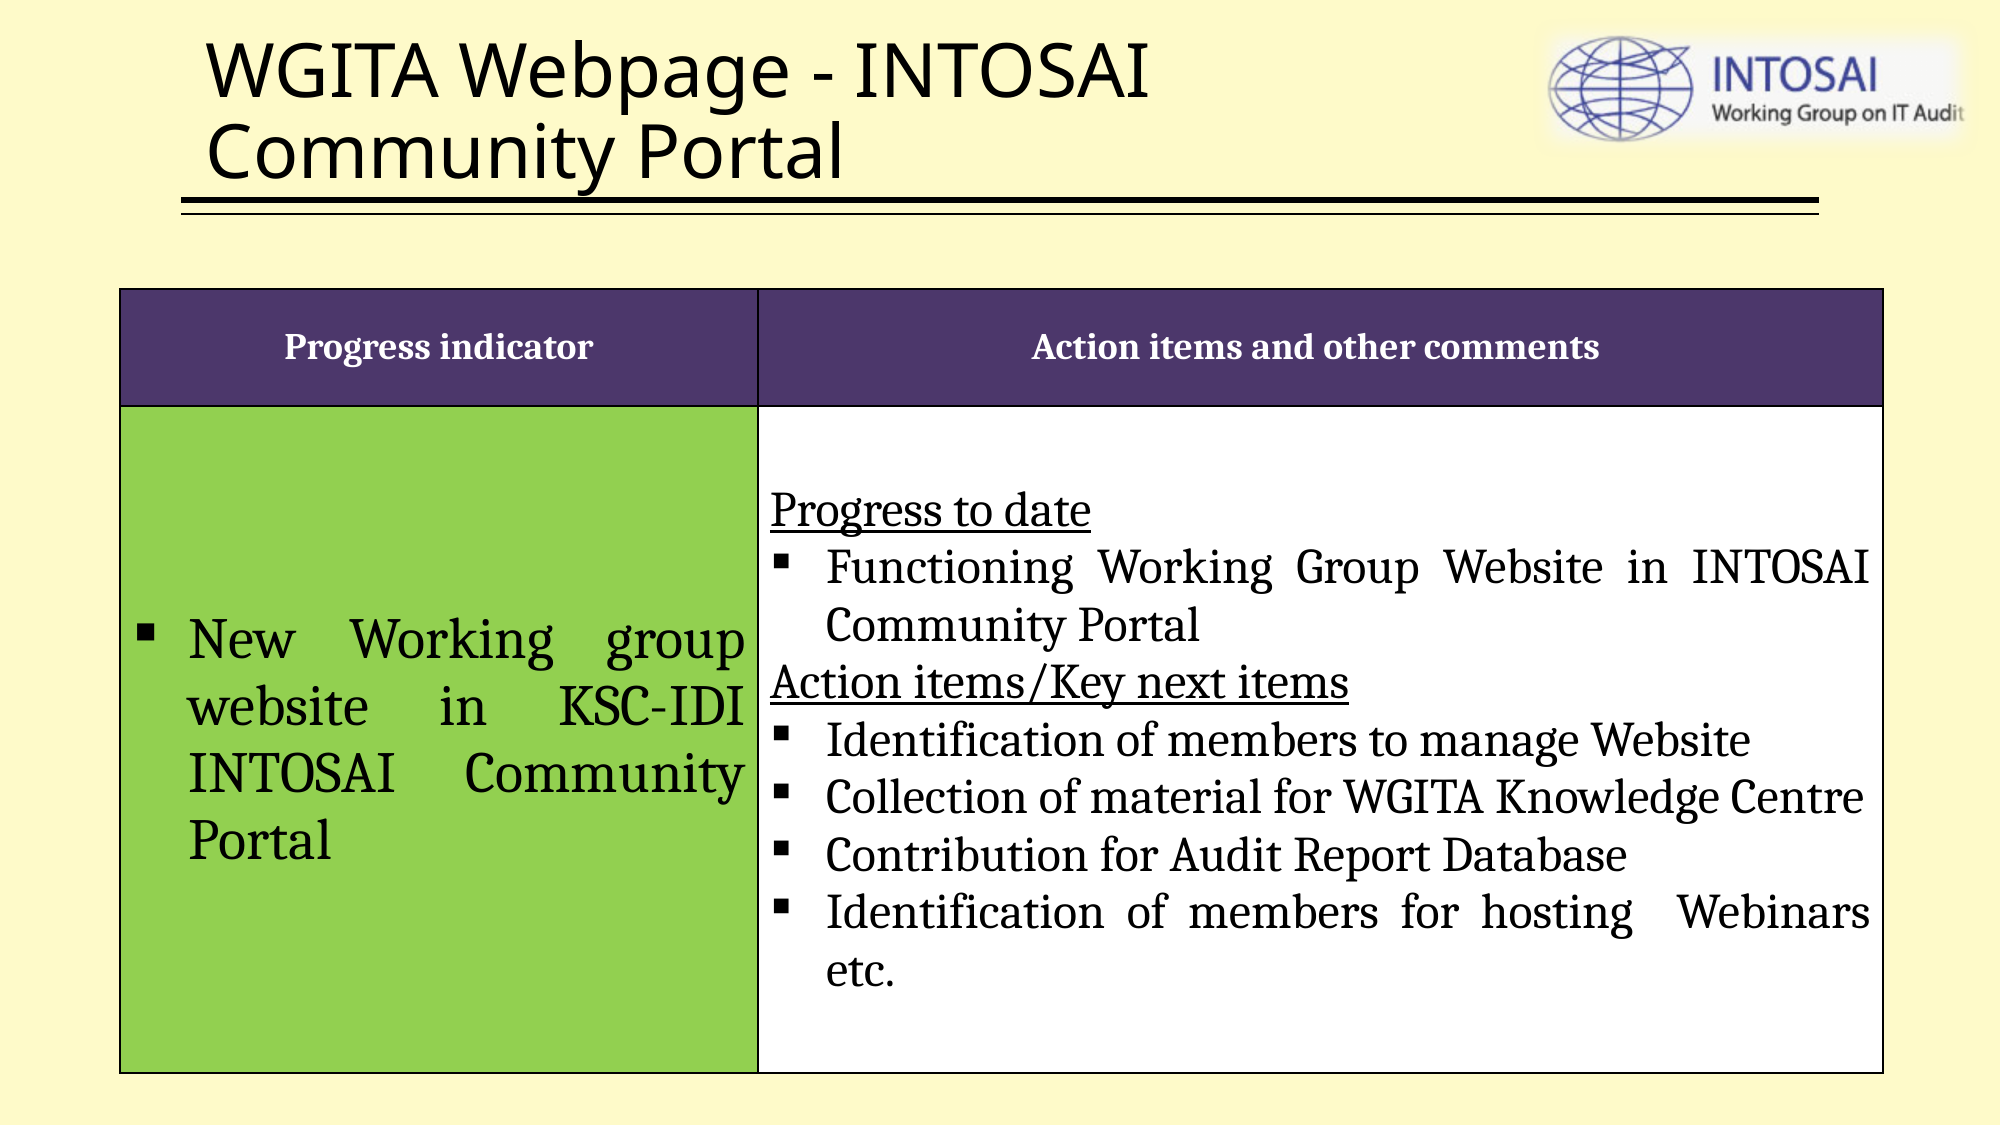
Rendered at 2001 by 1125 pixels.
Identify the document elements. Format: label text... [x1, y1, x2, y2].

picture [1565, 50, 1947, 126]
title WGITA Webpage - INTOSAI Community Portal [205, 63, 1532, 203]
table_header Progress indicator [121, 290, 757, 405]
table_header Action items and other comments [759, 290, 1882, 405]
table_cell New Working group website in KSC-IDI INTOSAI Community Portal [121, 407, 757, 1072]
table_cell Progress to date Functioning Working Group Website in INTOSAI Community Portal Action items/Key next items Identification of members to manage Website Collection of material for WGITA Knowledge Centre Contribution for Audit Report Database Identification of members for hosting Webinars etc. [759, 407, 1882, 1072]
